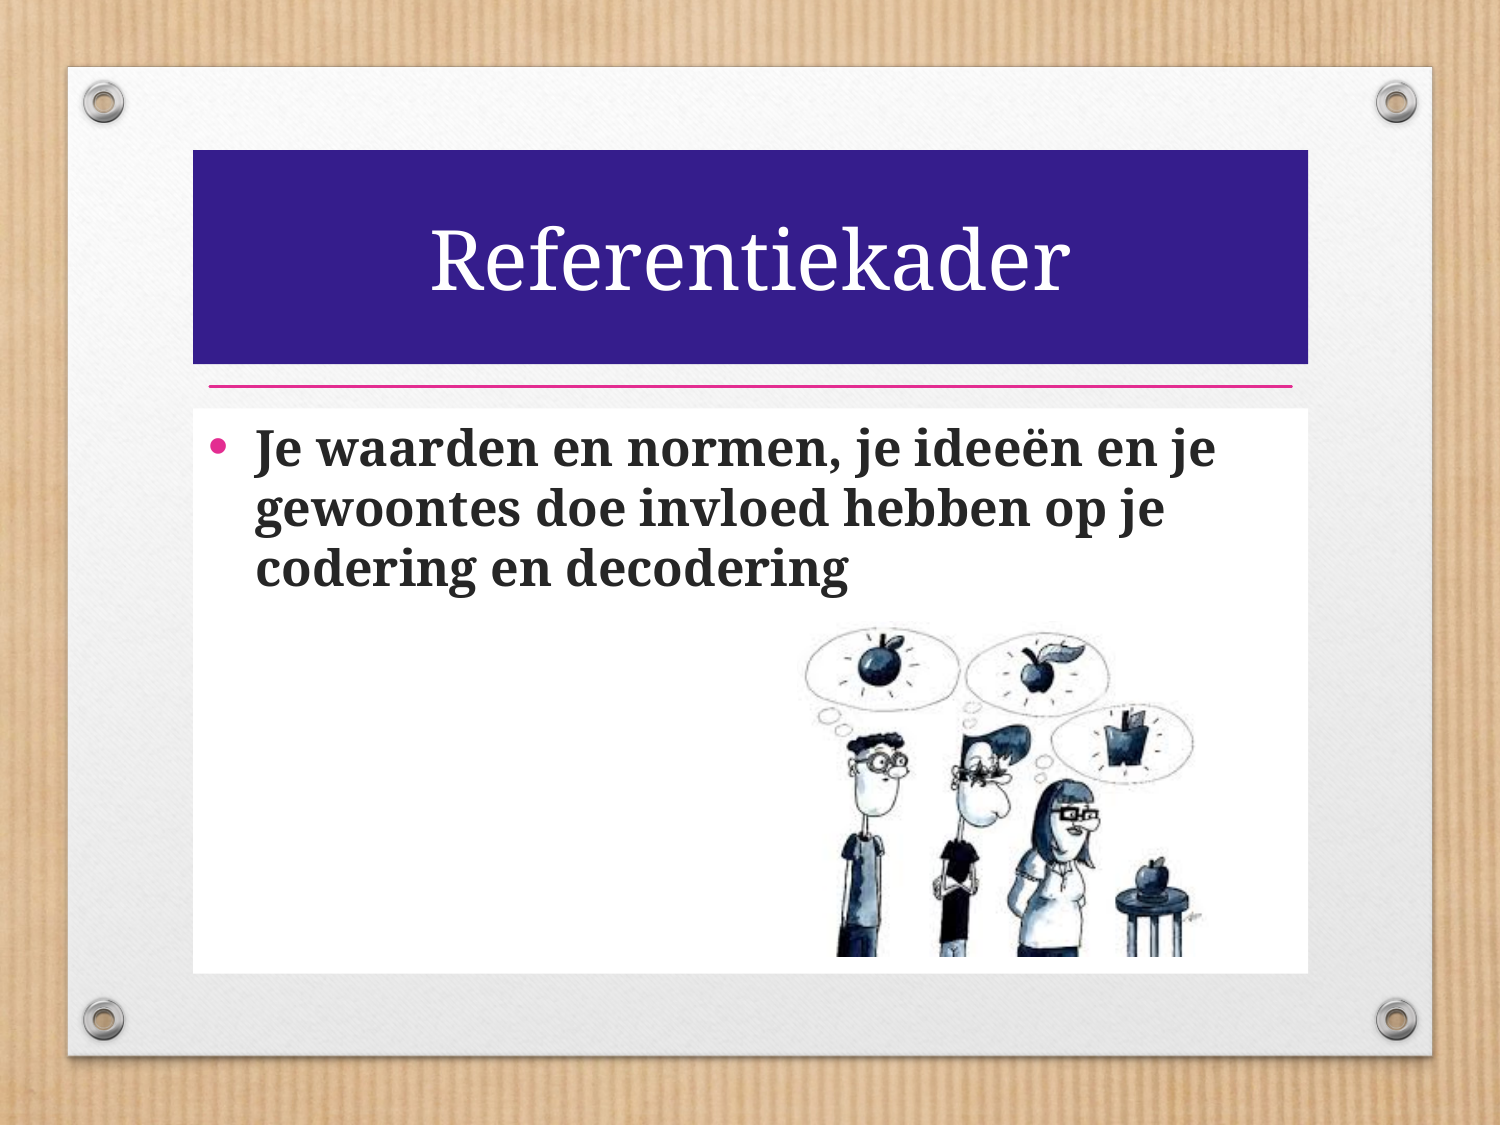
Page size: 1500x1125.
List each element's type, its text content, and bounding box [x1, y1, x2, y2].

title Referentiekader [193, 150, 1309, 365]
list Je waarden en normen, je ideeën en je gewoontes doe invloed hebben op je codering en decodering [193, 408, 1309, 974]
picture [0, 0, 1500, 1125]
